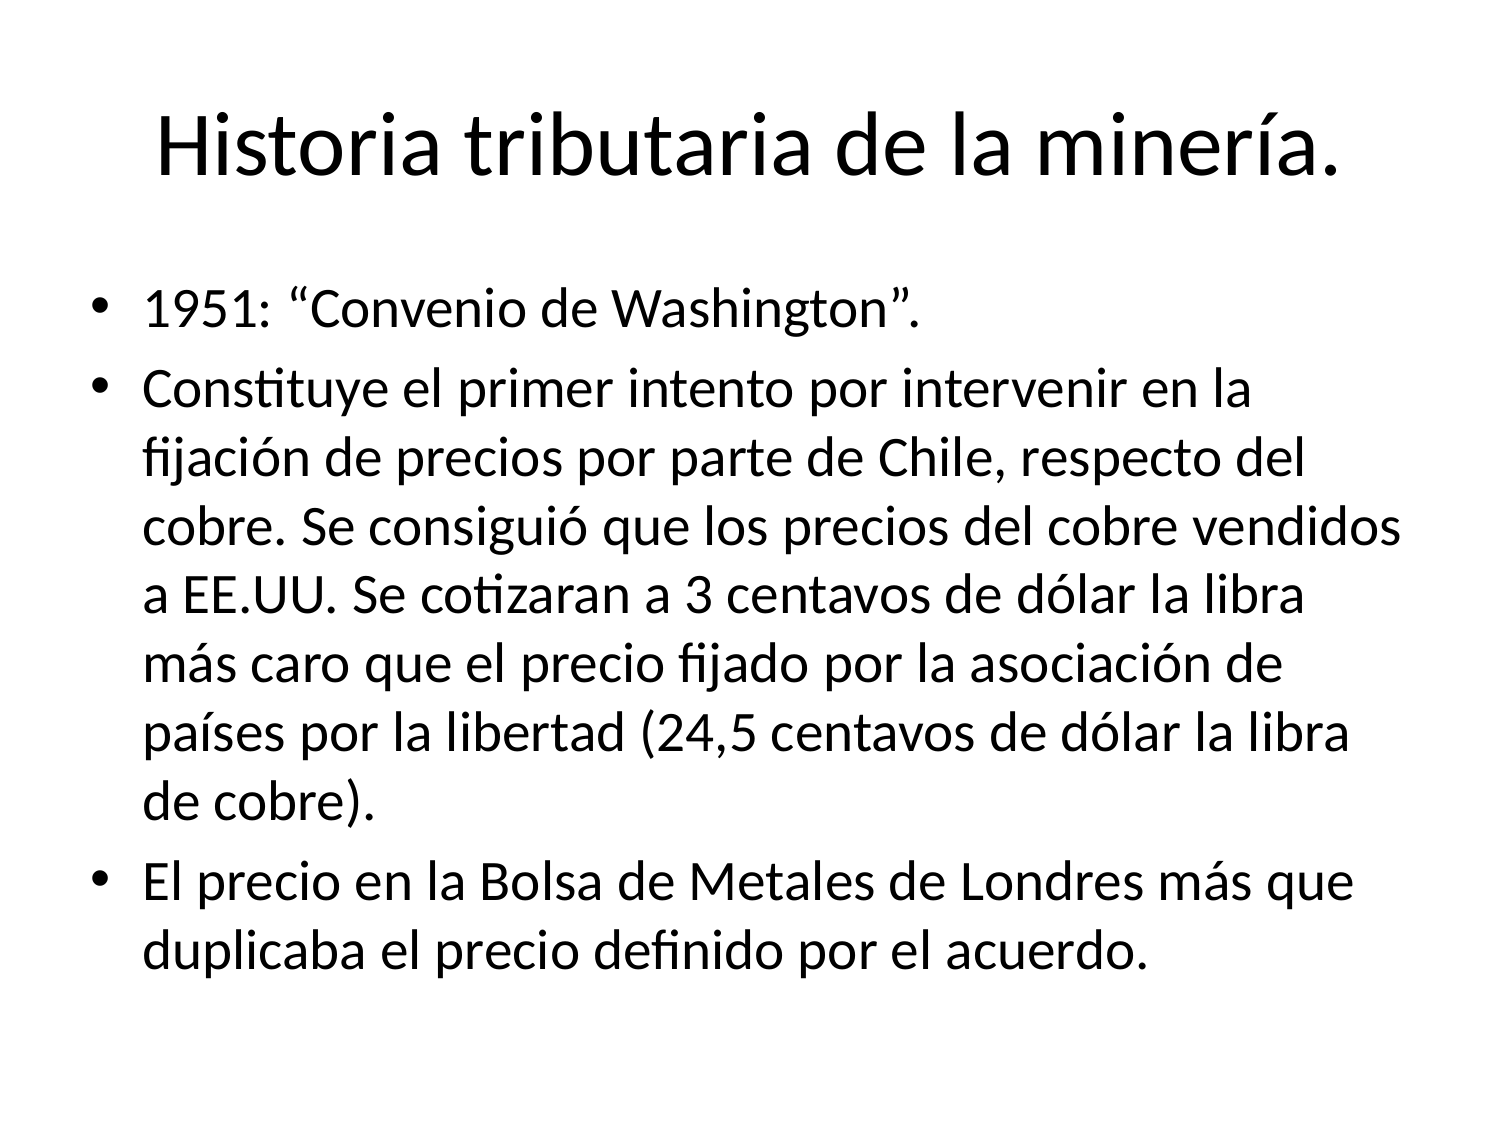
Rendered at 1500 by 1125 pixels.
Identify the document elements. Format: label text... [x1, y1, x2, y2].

title Historia tributaria de la minería. [75, 45, 1425, 233]
list 1951: “Convenio de Washington”. Constituye el primer intento por intervenir en la fijación de precios por parte de Chile, respecto del cobre. Se consiguió que los precios del cobre vendidos a EE.UU. Se cotizaran a 3 centavos de dólar la libra más caro que el precio fijado por la asociación de países por la libertad (24,5 centavos de dólar la libra de cobre). El precio en la Bolsa de Metales de Londres más que duplicaba el precio definido por el acuerdo. [75, 262, 1425, 1005]
